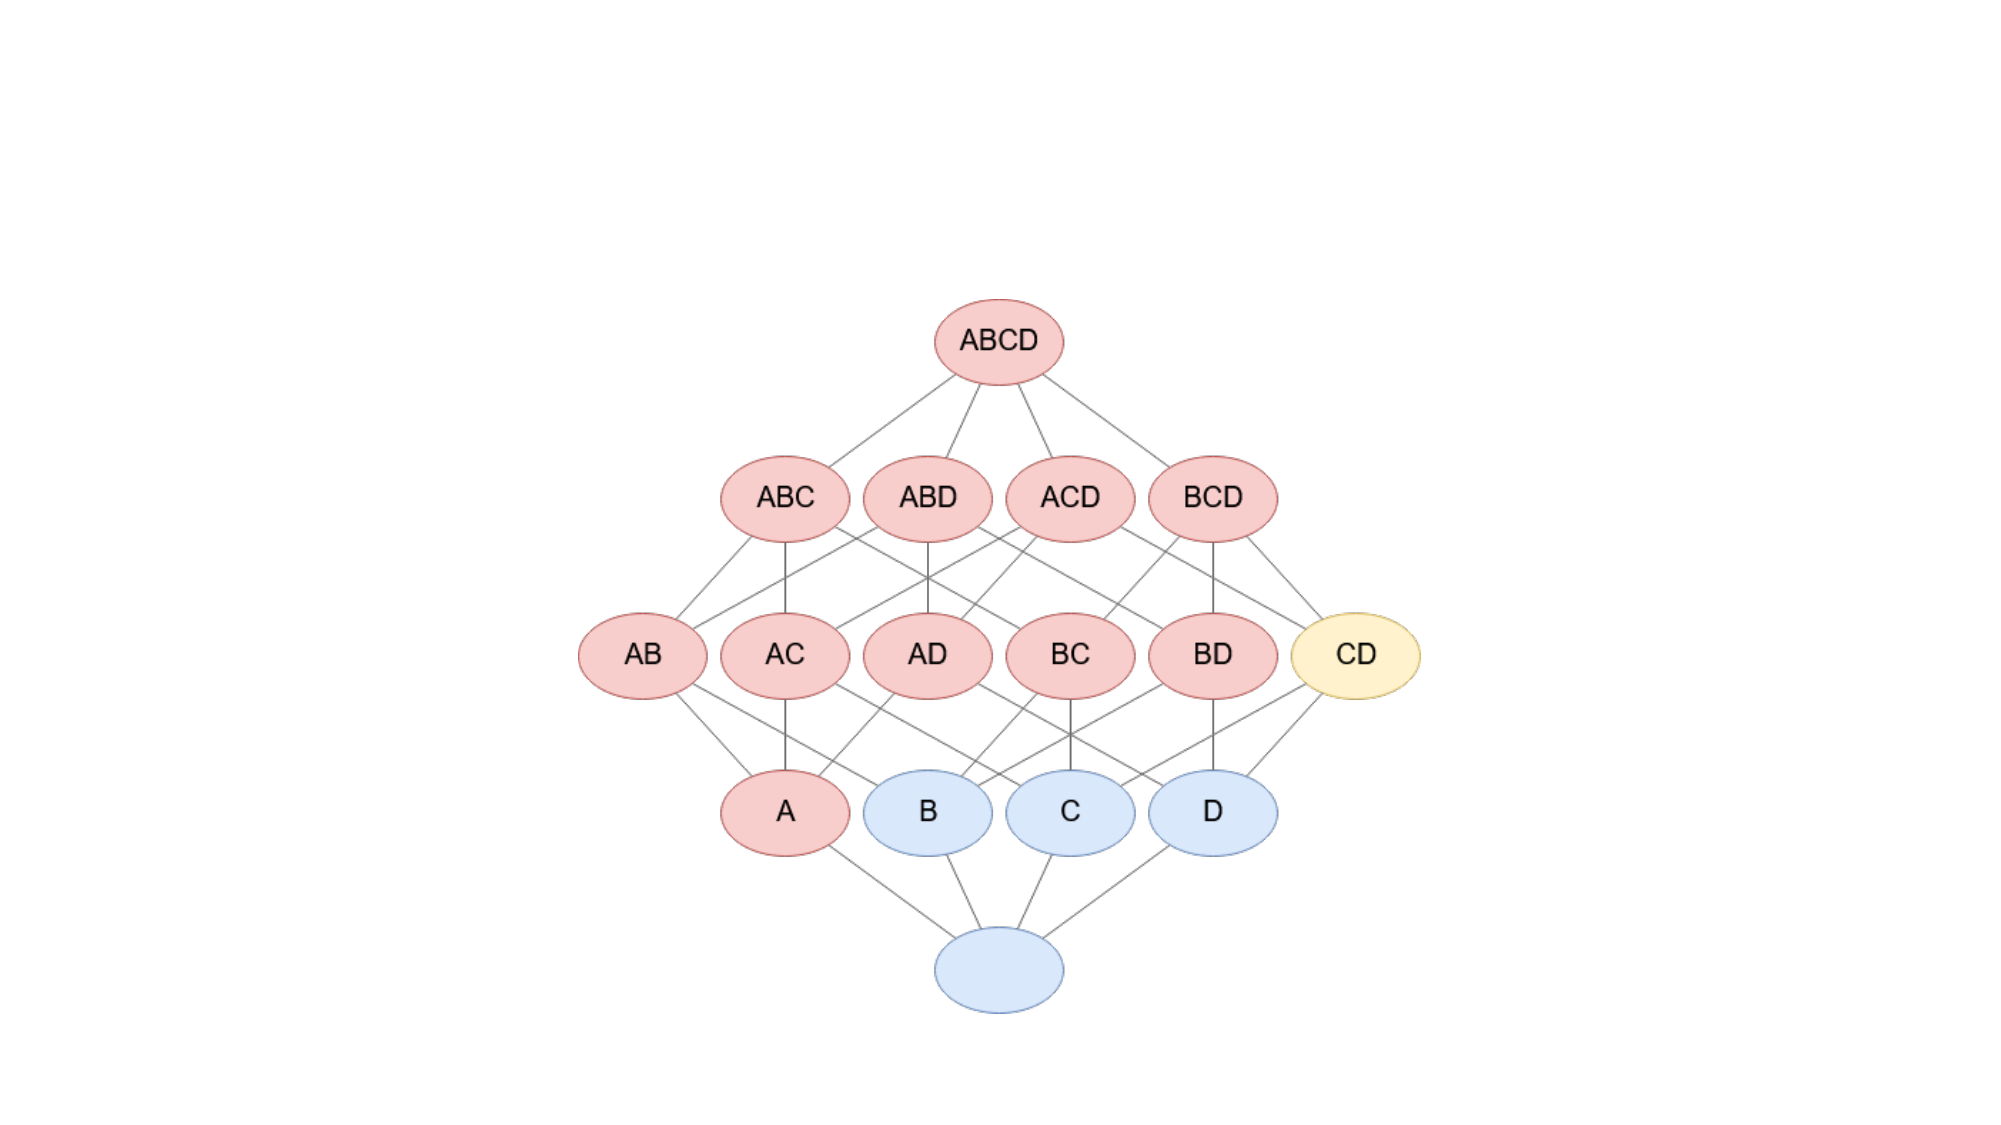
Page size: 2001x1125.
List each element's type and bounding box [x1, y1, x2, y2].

list [578, 299, 1421, 1014]
